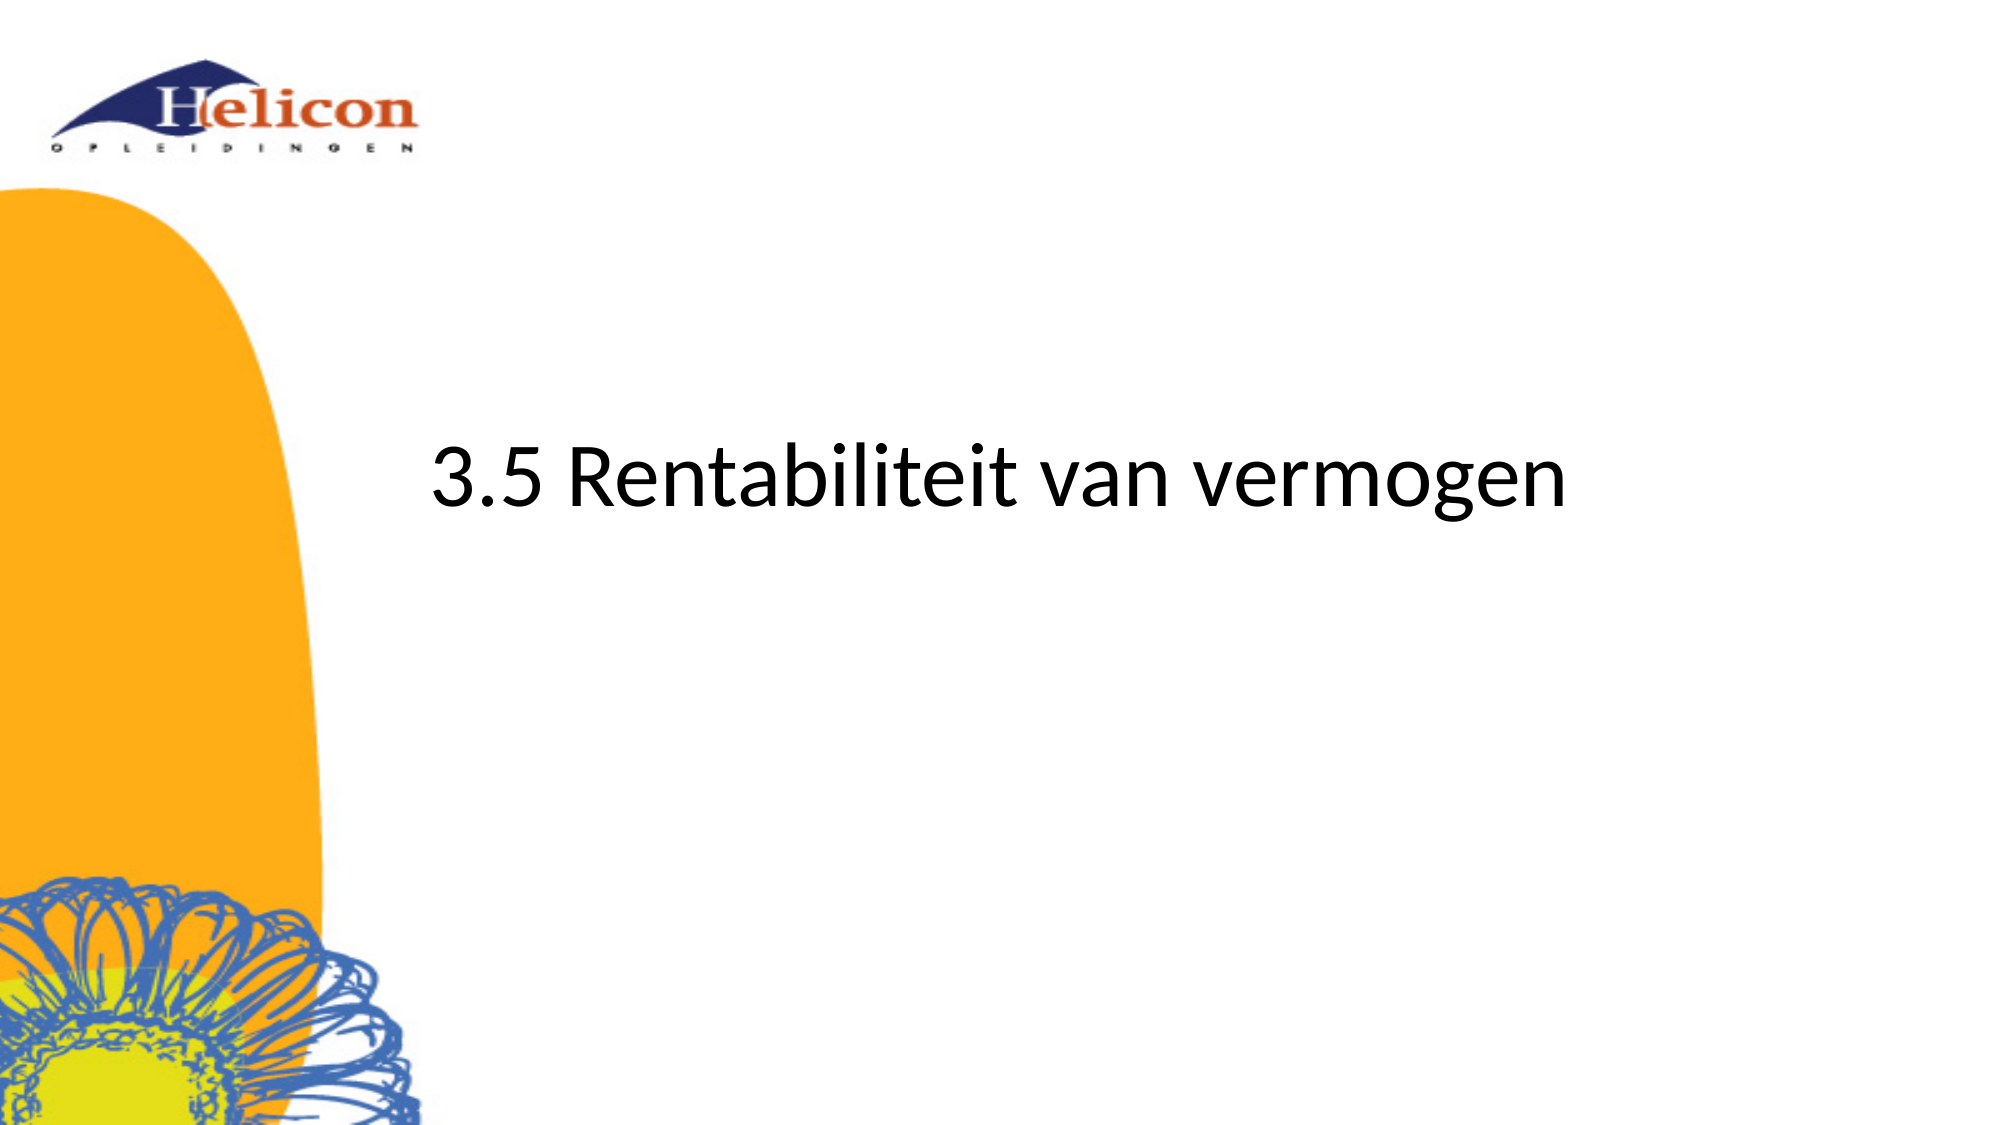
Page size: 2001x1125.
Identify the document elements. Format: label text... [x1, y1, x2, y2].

picture [0, 0, 2001, 1125]
title 3.5 Rentabiliteit van vermogen [150, 349, 1850, 591]
